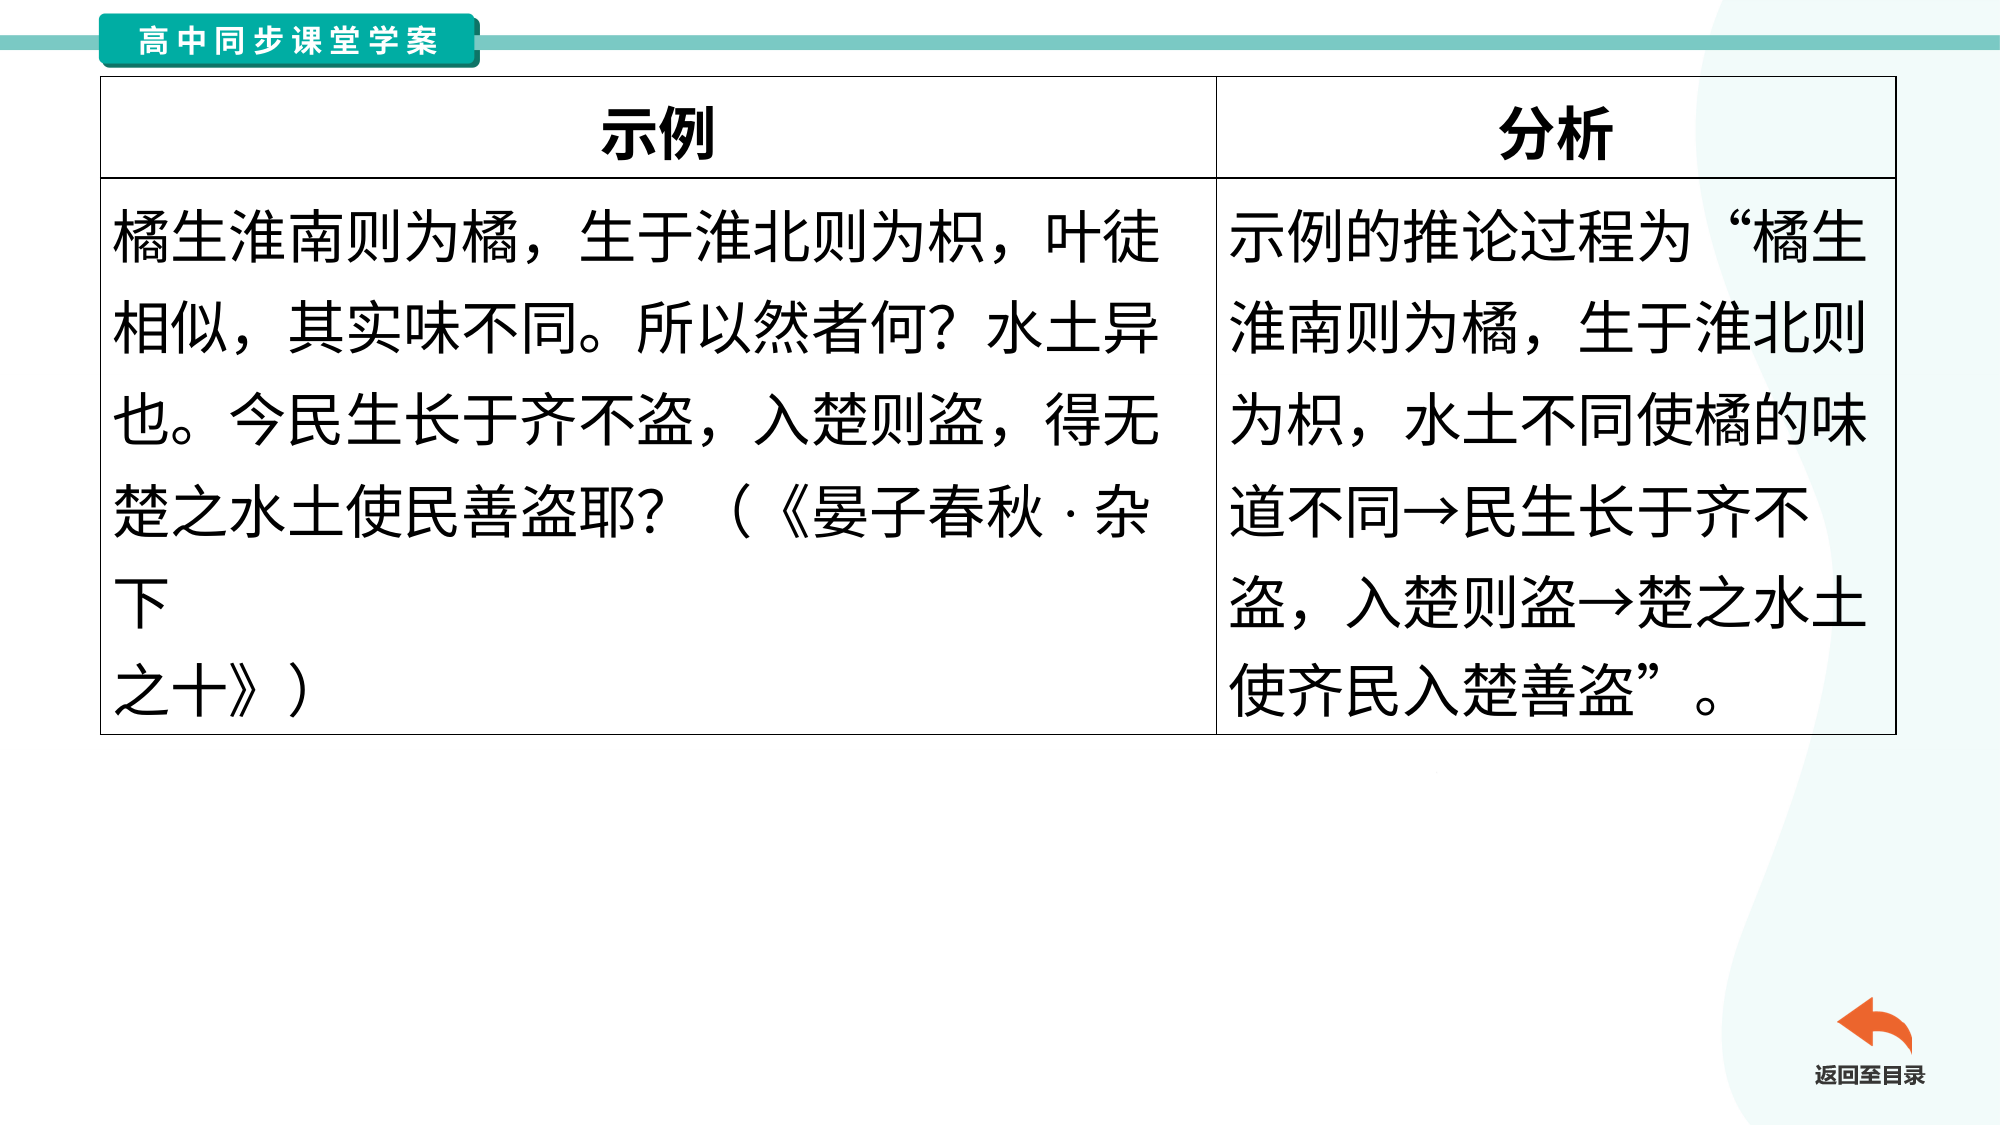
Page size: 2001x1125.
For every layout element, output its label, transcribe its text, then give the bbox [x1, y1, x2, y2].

table_cell 示例的推论过程为“橘生 淮南则为橘，生于淮北则 为枳，水土不同使橘的味 道不同→民生长于齐不 盗，入楚则盗→楚之水土 使齐民入楚善盗”。 [1217, 179, 1895, 734]
table_header 示例 [101, 77, 1216, 177]
picture [0, 0, 2000, 1125]
table_cell 橘生淮南则为橘，生于淮北则为枳，叶徒 相似，其实味不同。所以然者何？水土异 也。今民生长于齐不盗，入楚则盗，得无 楚之水土使民善盗耶？（《晏子春秋·杂下 之十》） [101, 179, 1216, 734]
table_header 分析 [1217, 77, 1895, 177]
